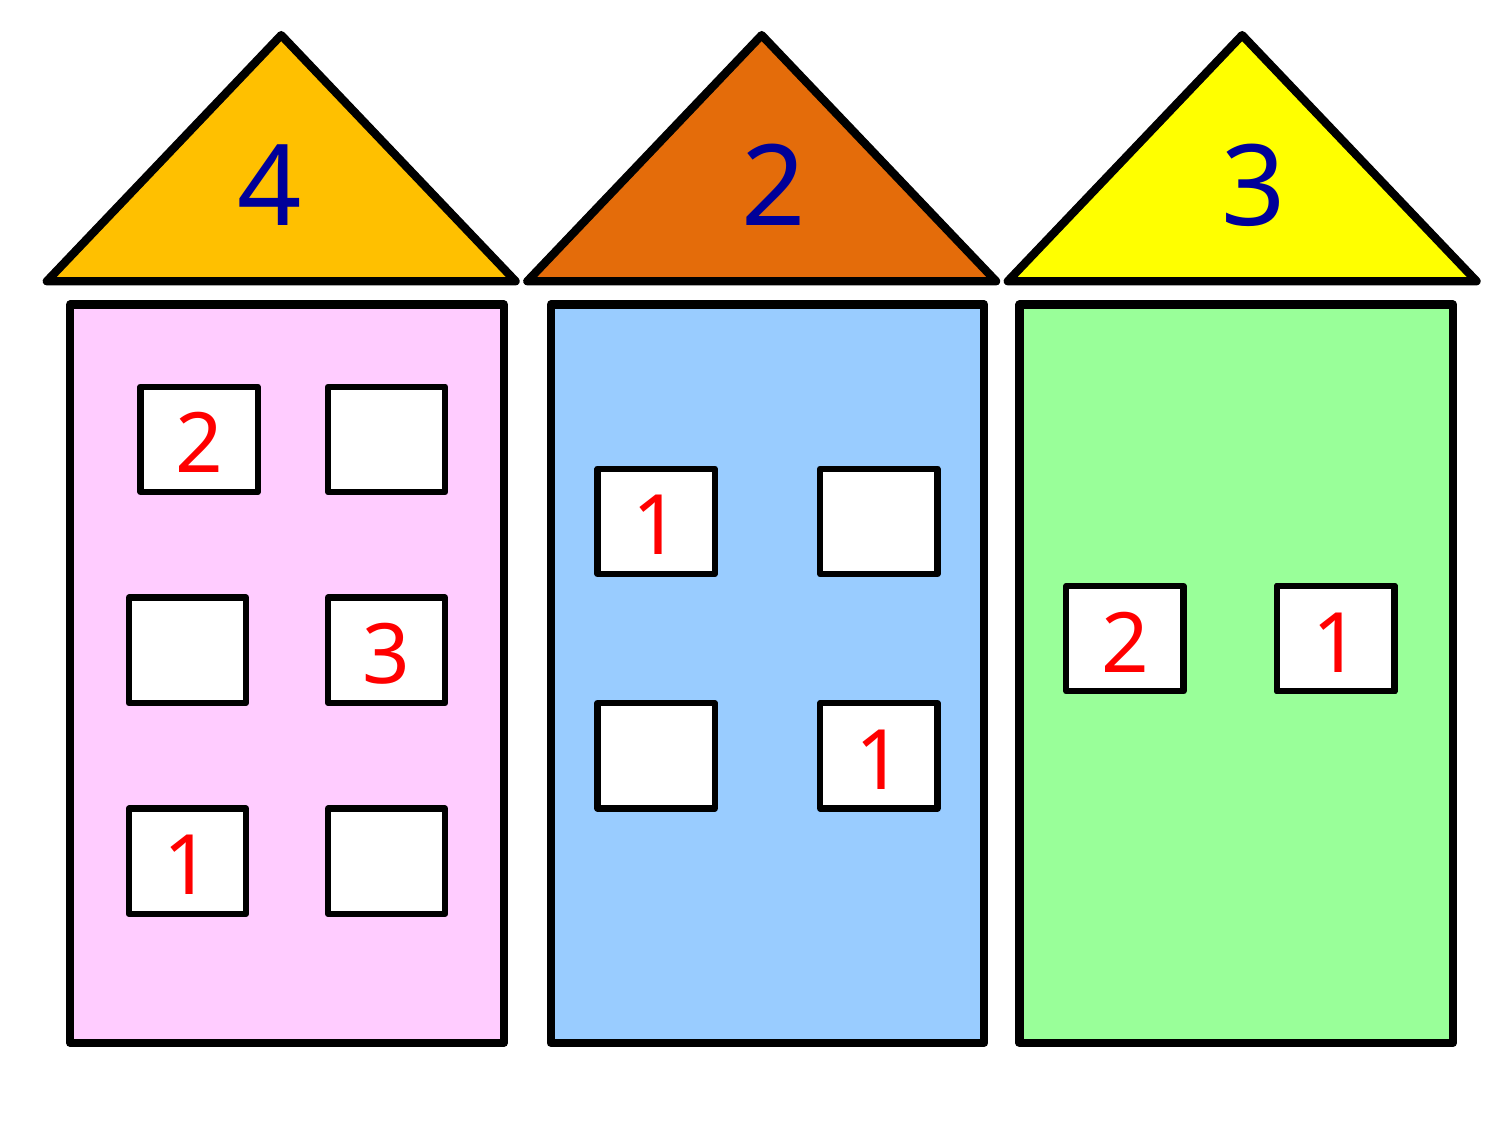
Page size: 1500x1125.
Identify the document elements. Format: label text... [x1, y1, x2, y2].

text_box [44, 33, 518, 284]
text_box [326, 806, 447, 916]
text_box [68, 303, 506, 1045]
text_box 1 [1275, 584, 1397, 693]
text_box 1 [595, 467, 717, 576]
text_box 1 [818, 701, 939, 811]
text_box 3 [326, 595, 447, 705]
text_box 2 [138, 385, 260, 494]
text_box 1 [127, 806, 248, 916]
text_box [127, 595, 248, 705]
text_box 2 [726, 105, 809, 256]
text_box [326, 385, 447, 494]
text_box [595, 701, 717, 811]
text_box 4 [222, 105, 305, 256]
text_box [525, 33, 999, 284]
text_box 2 [1064, 584, 1186, 693]
text_box [549, 303, 986, 1045]
text_box [818, 467, 939, 576]
text_box [1017, 303, 1455, 1045]
text_box 3 [1206, 105, 1301, 256]
text_box [1005, 33, 1479, 284]
